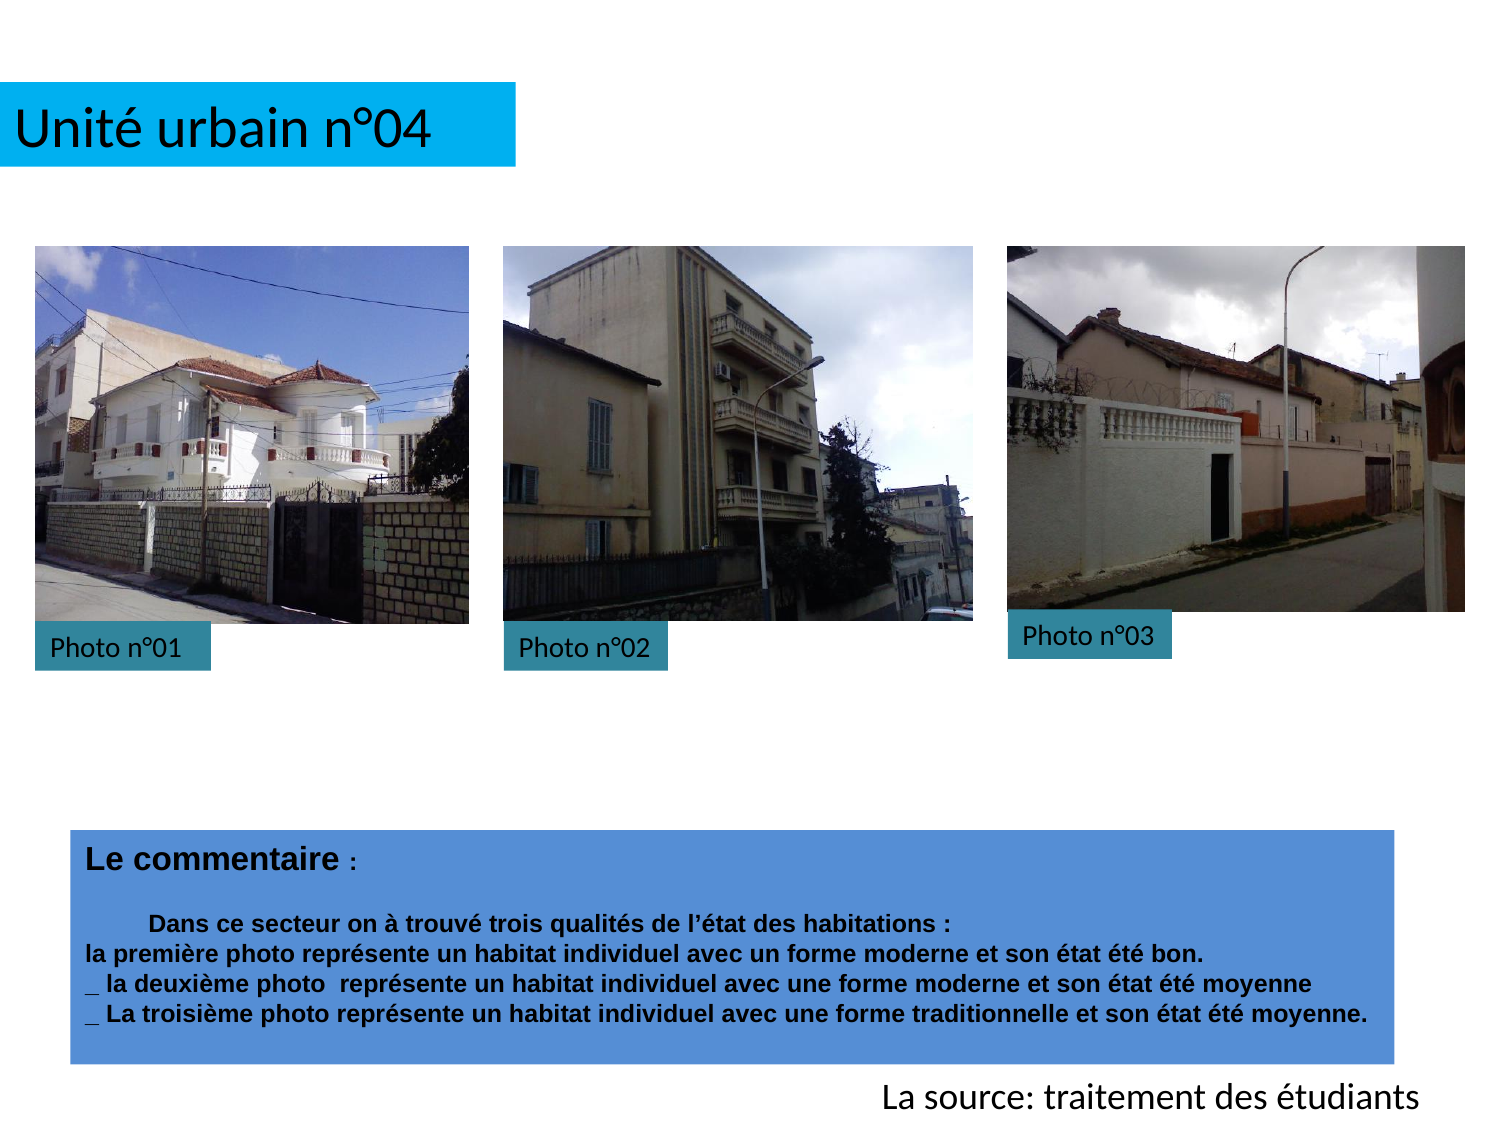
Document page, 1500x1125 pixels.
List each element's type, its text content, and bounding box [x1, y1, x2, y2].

text_box Unité urbain n°04 [0, 82, 516, 167]
picture [503, 245, 973, 621]
picture [1007, 245, 1466, 612]
text_box Le commentaire : Dans ce secteur on à trouvé trois qualités de l’état des habitations : la première photo représente un habitat individuel avec un forme moderne et son état été bon. _ la deuxième photo représente un habitat individuel avec une forme moderne et son état été moyenne _ La troisième photo représente un habitat individuel avec une forme traditionnelle et son état été moyenne. [70, 830, 1395, 1065]
text_box Photo n°01 [35, 631, 211, 671]
text_box La source: traitement des étudiants [867, 1064, 1453, 1125]
text_box Photo n°02 [503, 628, 668, 671]
text_box Photo n°03 [1007, 618, 1172, 659]
picture [34, 245, 469, 624]
